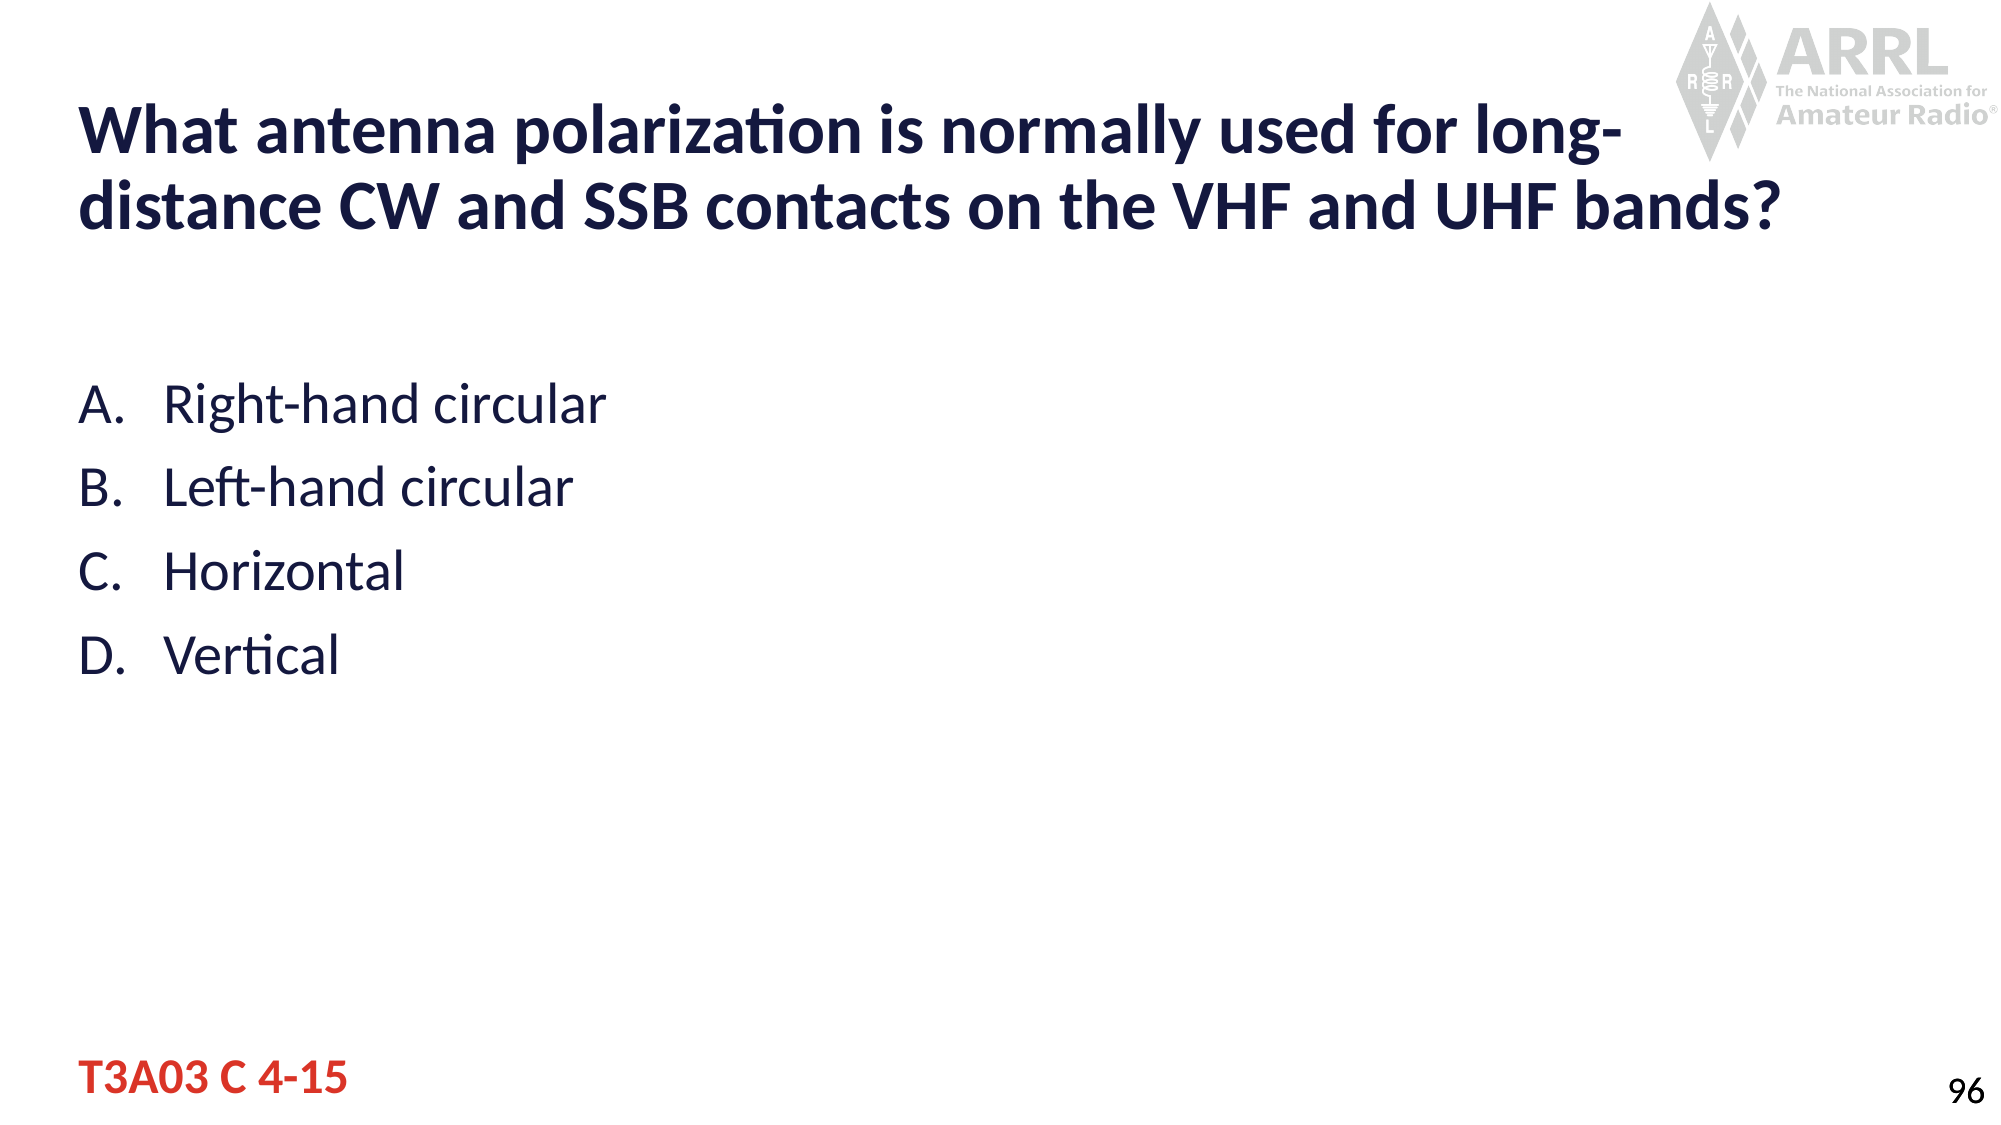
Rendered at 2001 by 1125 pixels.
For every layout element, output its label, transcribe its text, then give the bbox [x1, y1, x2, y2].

text_box T3A03 C 4-15 [63, 1036, 921, 1112]
list Right-hand circular Left-hand circular Horizontal Vertical [63, 365, 1863, 989]
picture [1674, 0, 2000, 164]
title What antenna polarization is normally used for long-distance CW and SSB contacts on the VHF and UHF bands? [63, 59, 1863, 278]
